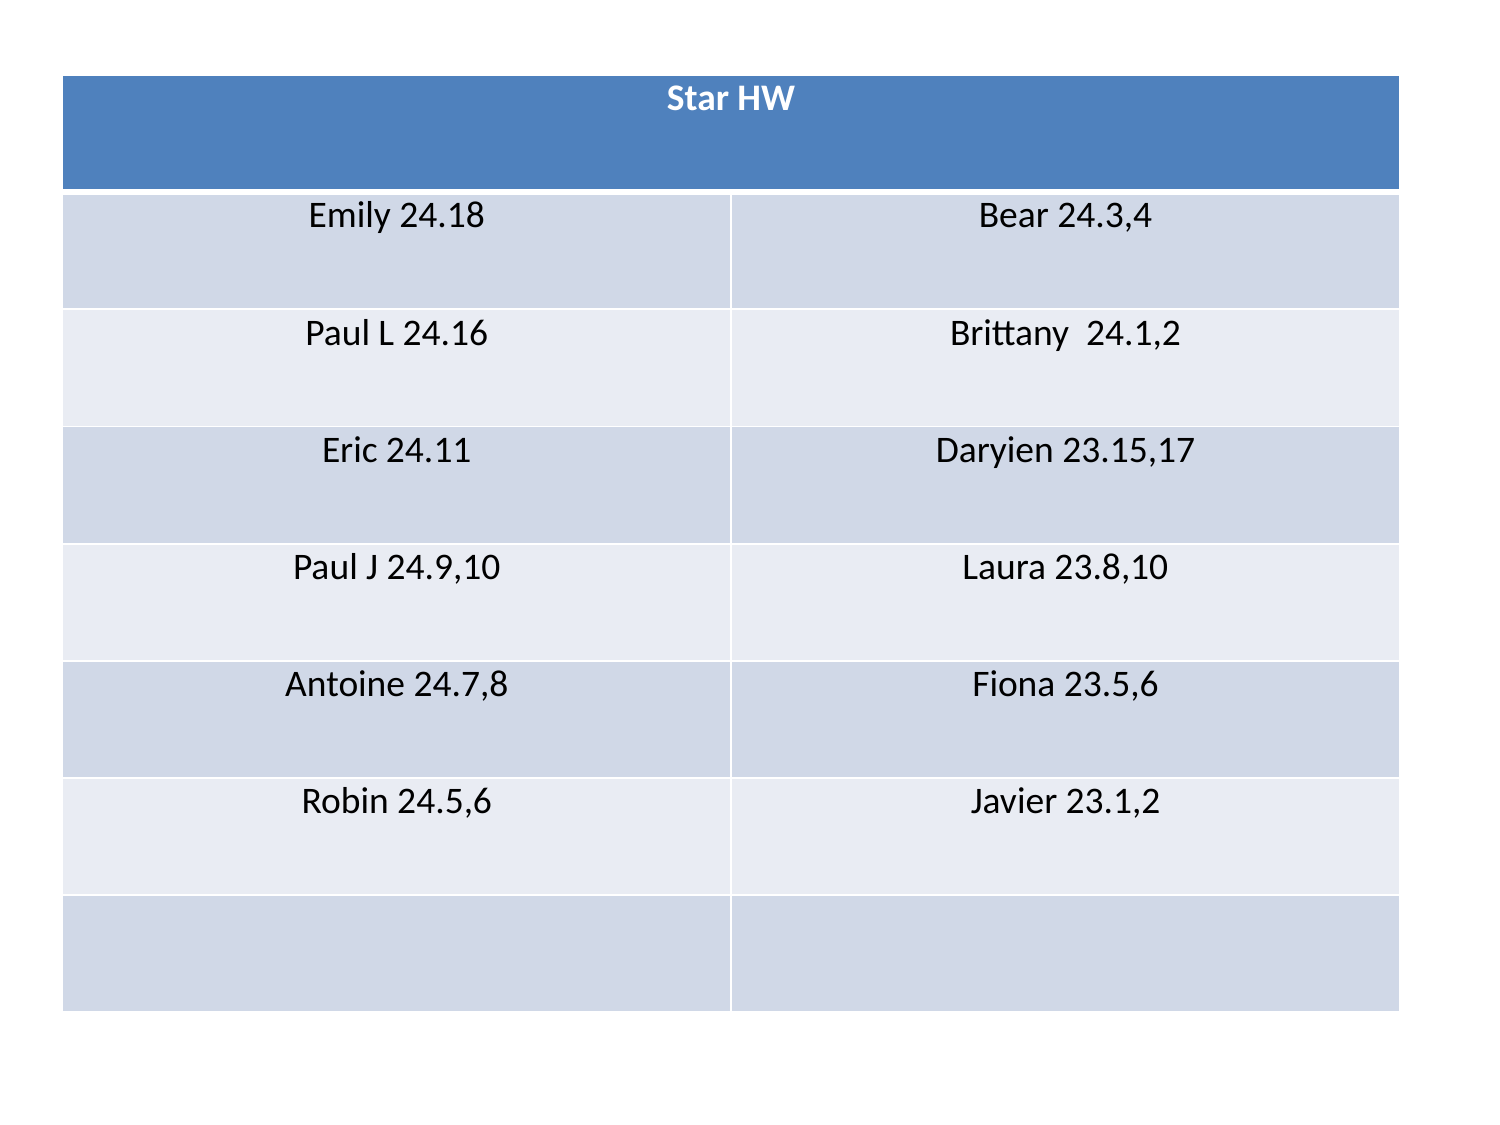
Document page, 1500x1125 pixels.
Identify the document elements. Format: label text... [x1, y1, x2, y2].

table_cell Bear 24.3,4 [732, 195, 1399, 308]
table_cell Laura 23.8,10 [732, 545, 1399, 660]
table_cell Robin 24.5,6 [63, 779, 730, 894]
table_header Star HW [63, 76, 1399, 189]
table_cell Emily 24.18 [63, 195, 730, 308]
table_cell Paul L 24.16 [63, 310, 730, 426]
table_cell Daryien 23.15,17 [732, 427, 1399, 543]
table_cell Javier 23.1,2 [732, 779, 1399, 894]
table_cell Paul J 24.9,10 [63, 545, 730, 660]
table_cell Eric 24.11 [63, 427, 730, 543]
table_cell [63, 896, 730, 1011]
table_cell Antoine 24.7,8 [63, 662, 730, 777]
table_cell Fiona 23.5,6 [732, 662, 1399, 777]
table_cell Brittany 24.1,2 [732, 310, 1399, 426]
table_cell [732, 896, 1399, 1011]
